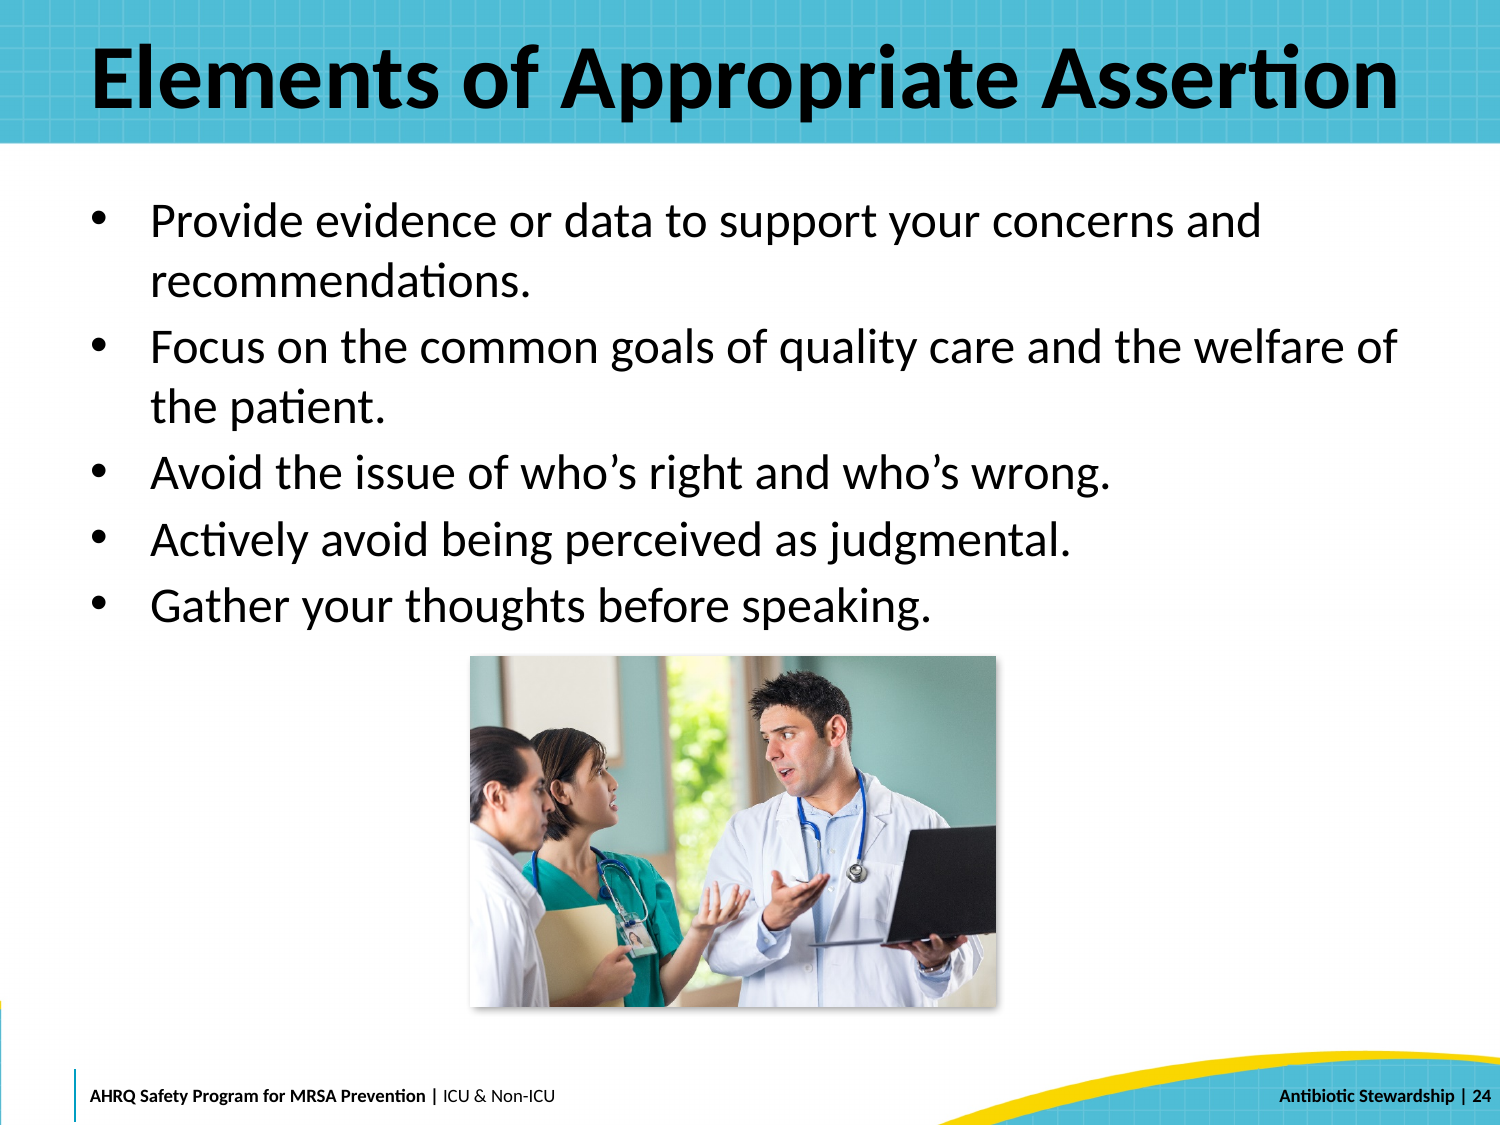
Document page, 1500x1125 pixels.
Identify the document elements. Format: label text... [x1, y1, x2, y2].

slide_number | 24 [1455, 1065, 1500, 1125]
list Provide evidence or data to support your concerns and recommendations. Focus on the common goals of quality care and the welfare of the patient. Avoid the issue of who’s right and who’s wrong. Actively avoid being perceived as judgmental. Gather your thoughts before speaking. [75, 179, 1425, 657]
picture [0, 0, 1500, 1125]
title Elements of Appropriate Assertion [75, 0, 1425, 150]
